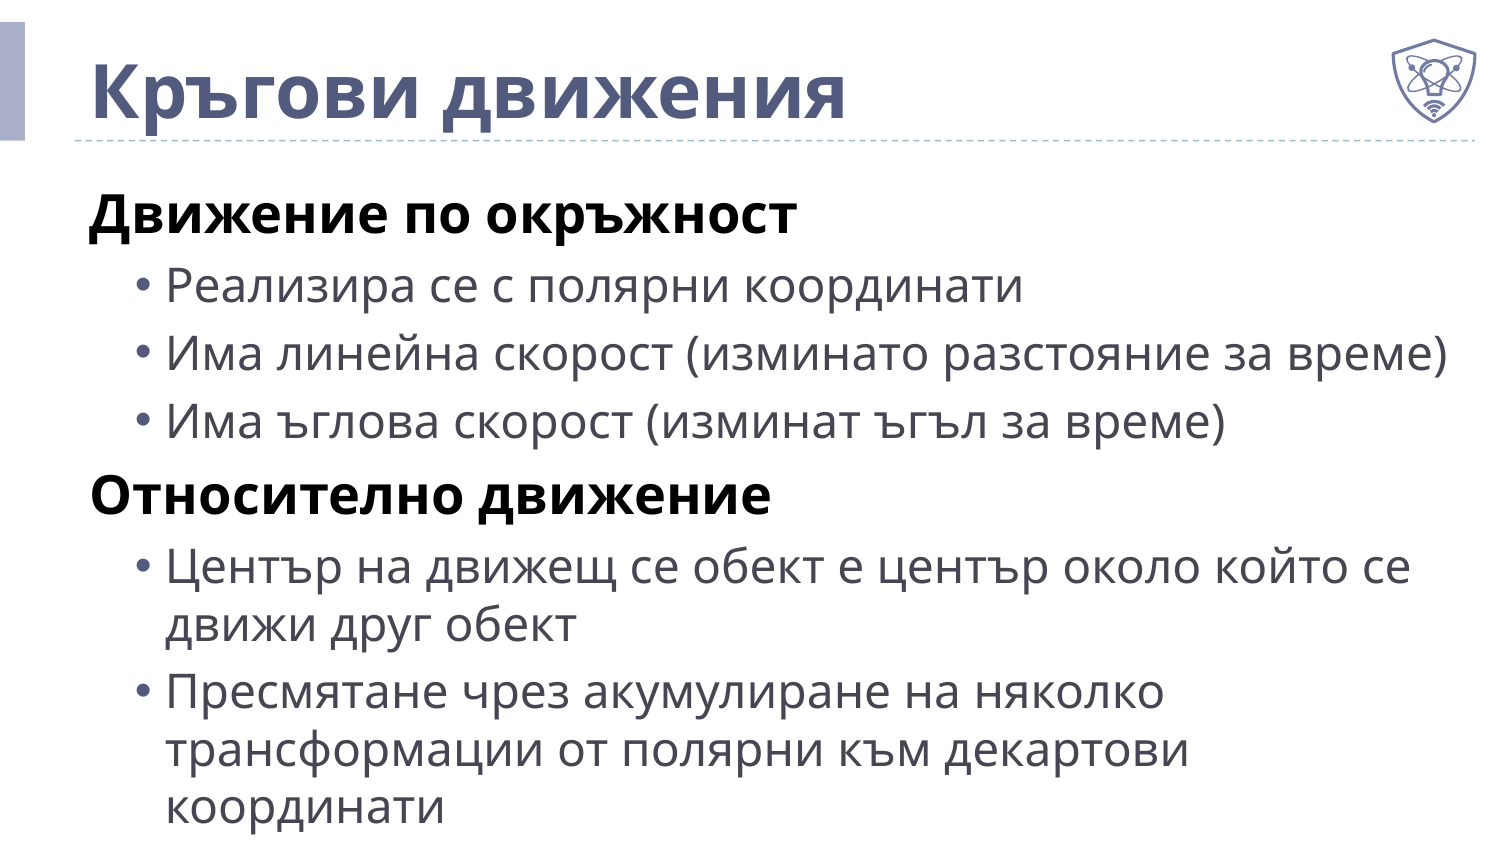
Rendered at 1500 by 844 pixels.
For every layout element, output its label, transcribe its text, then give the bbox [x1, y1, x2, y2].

list Движение по окръжност Реализира се с полярни координати Има линейна скорост (изминато разстояние за време) Има ъглова скорост (изминат ъгъл за време) Относително движение Център на движещ се обект е център около който се движи друг обект Пресмятане чрез акумулиране на няколко трансформации от полярни към декартови координати [75, 171, 1475, 835]
title Кръгови движения [75, 18, 1475, 141]
